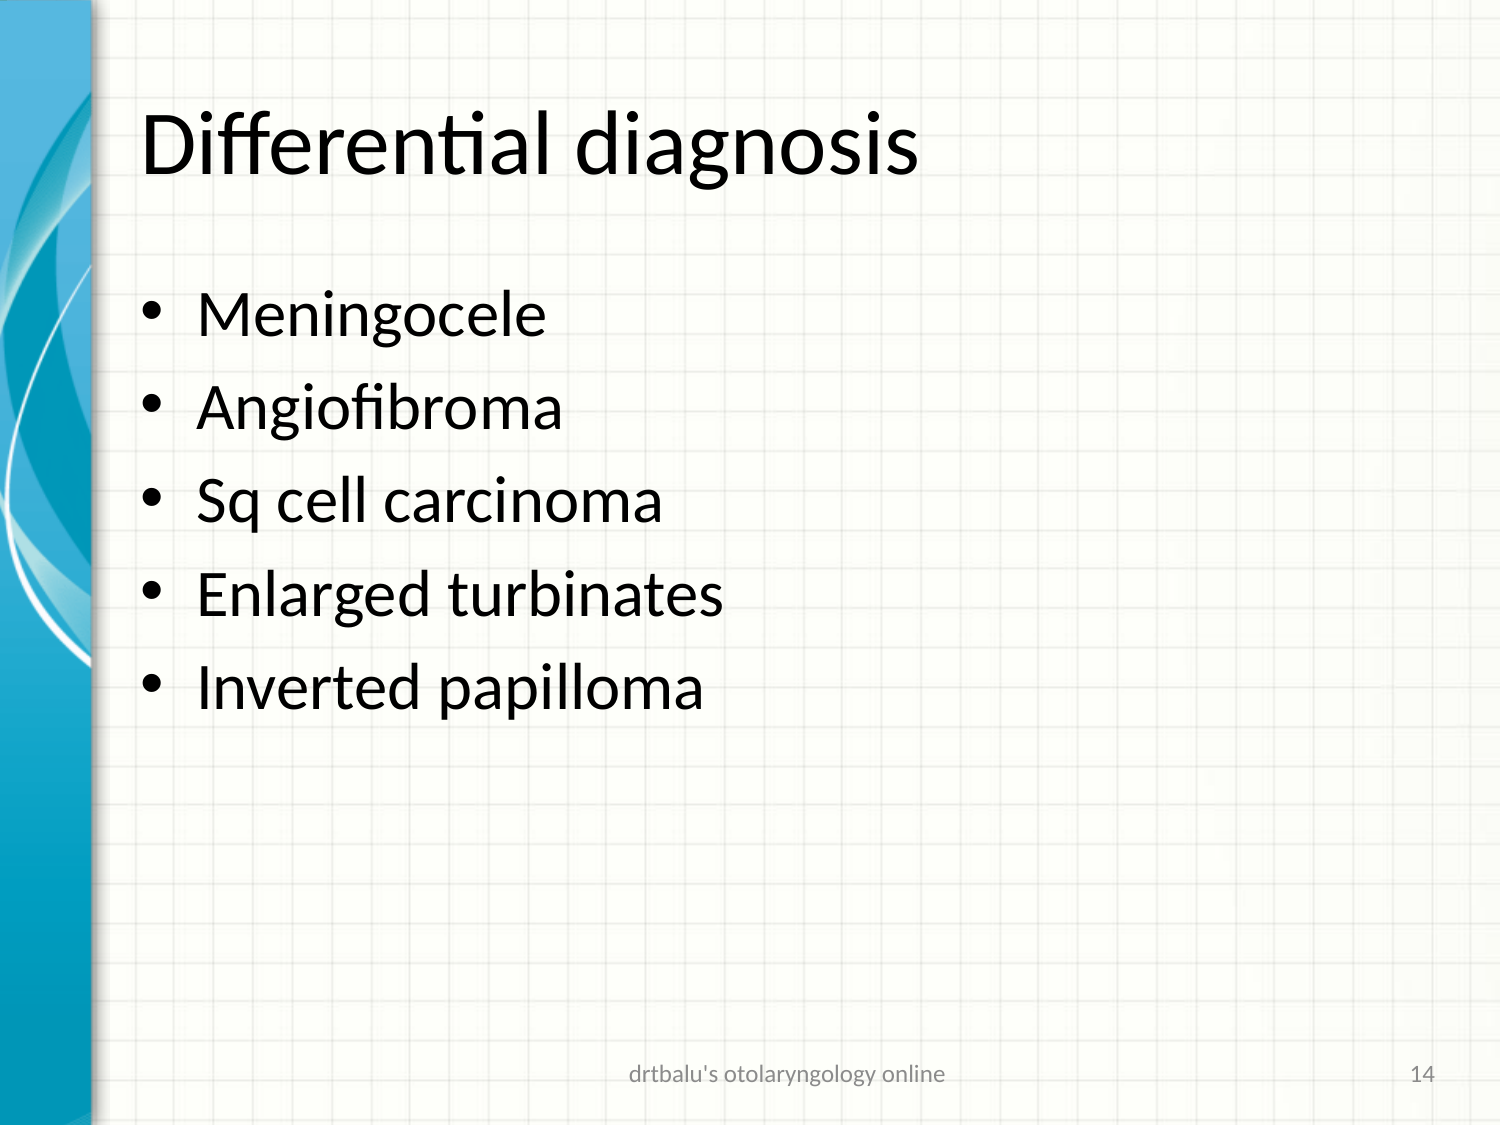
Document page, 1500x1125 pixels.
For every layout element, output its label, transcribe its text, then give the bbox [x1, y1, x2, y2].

list Meningocele Angiofibroma Sq cell carcinoma Enlarged turbinates Inverted papilloma [125, 261, 1450, 967]
picture [0, 0, 1500, 1125]
slide_number 14 [1100, 1042, 1450, 1103]
title Differential diagnosis [125, 44, 1450, 232]
footer drtbalu's otolaryngology online [549, 1042, 1025, 1103]
